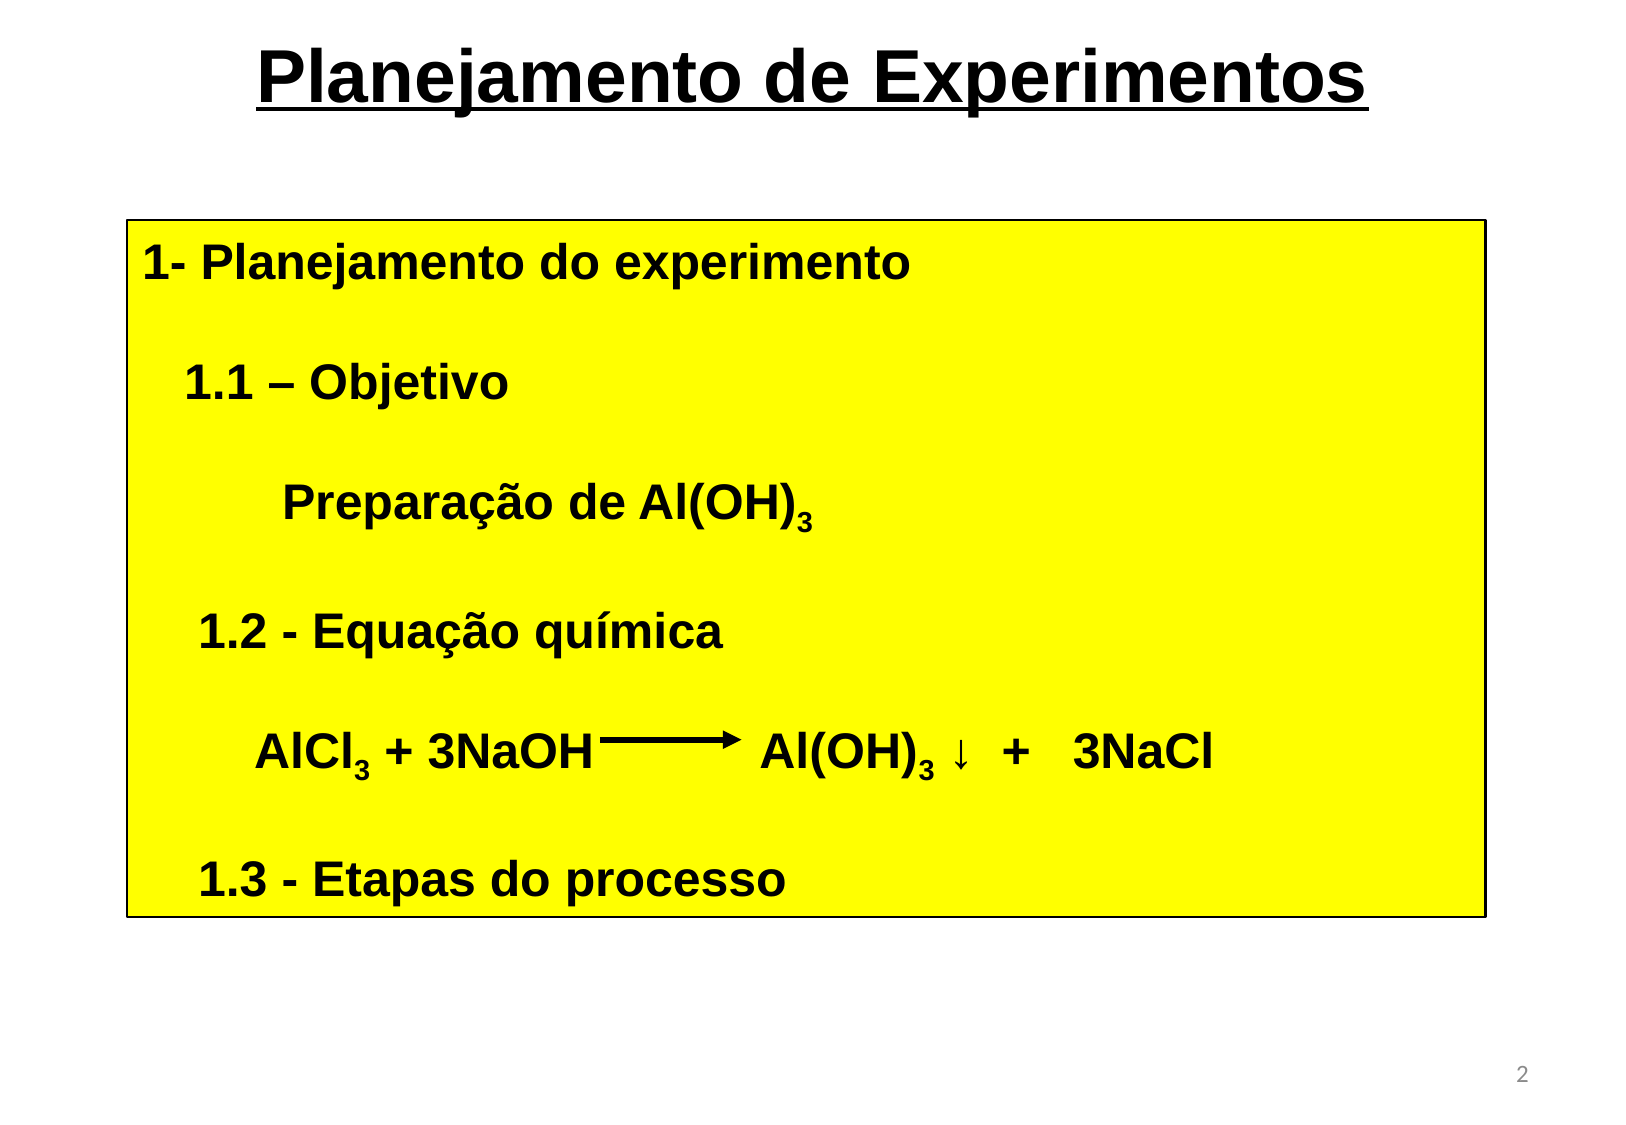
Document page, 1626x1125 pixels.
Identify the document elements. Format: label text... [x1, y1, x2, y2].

text_box Planejamento de Experimentos [220, 17, 1405, 127]
text_box 1- Planejamento do experimento 1.1 – Objetivo Preparação de Al(OH)3 1.2 - Equação química AlCl3 + 3NaOH Al(OH)3 ↓ + 3NaCl 1.3 - Etapas do processo [125, 218, 1488, 919]
slide_number 2 [1164, 1042, 1544, 1103]
